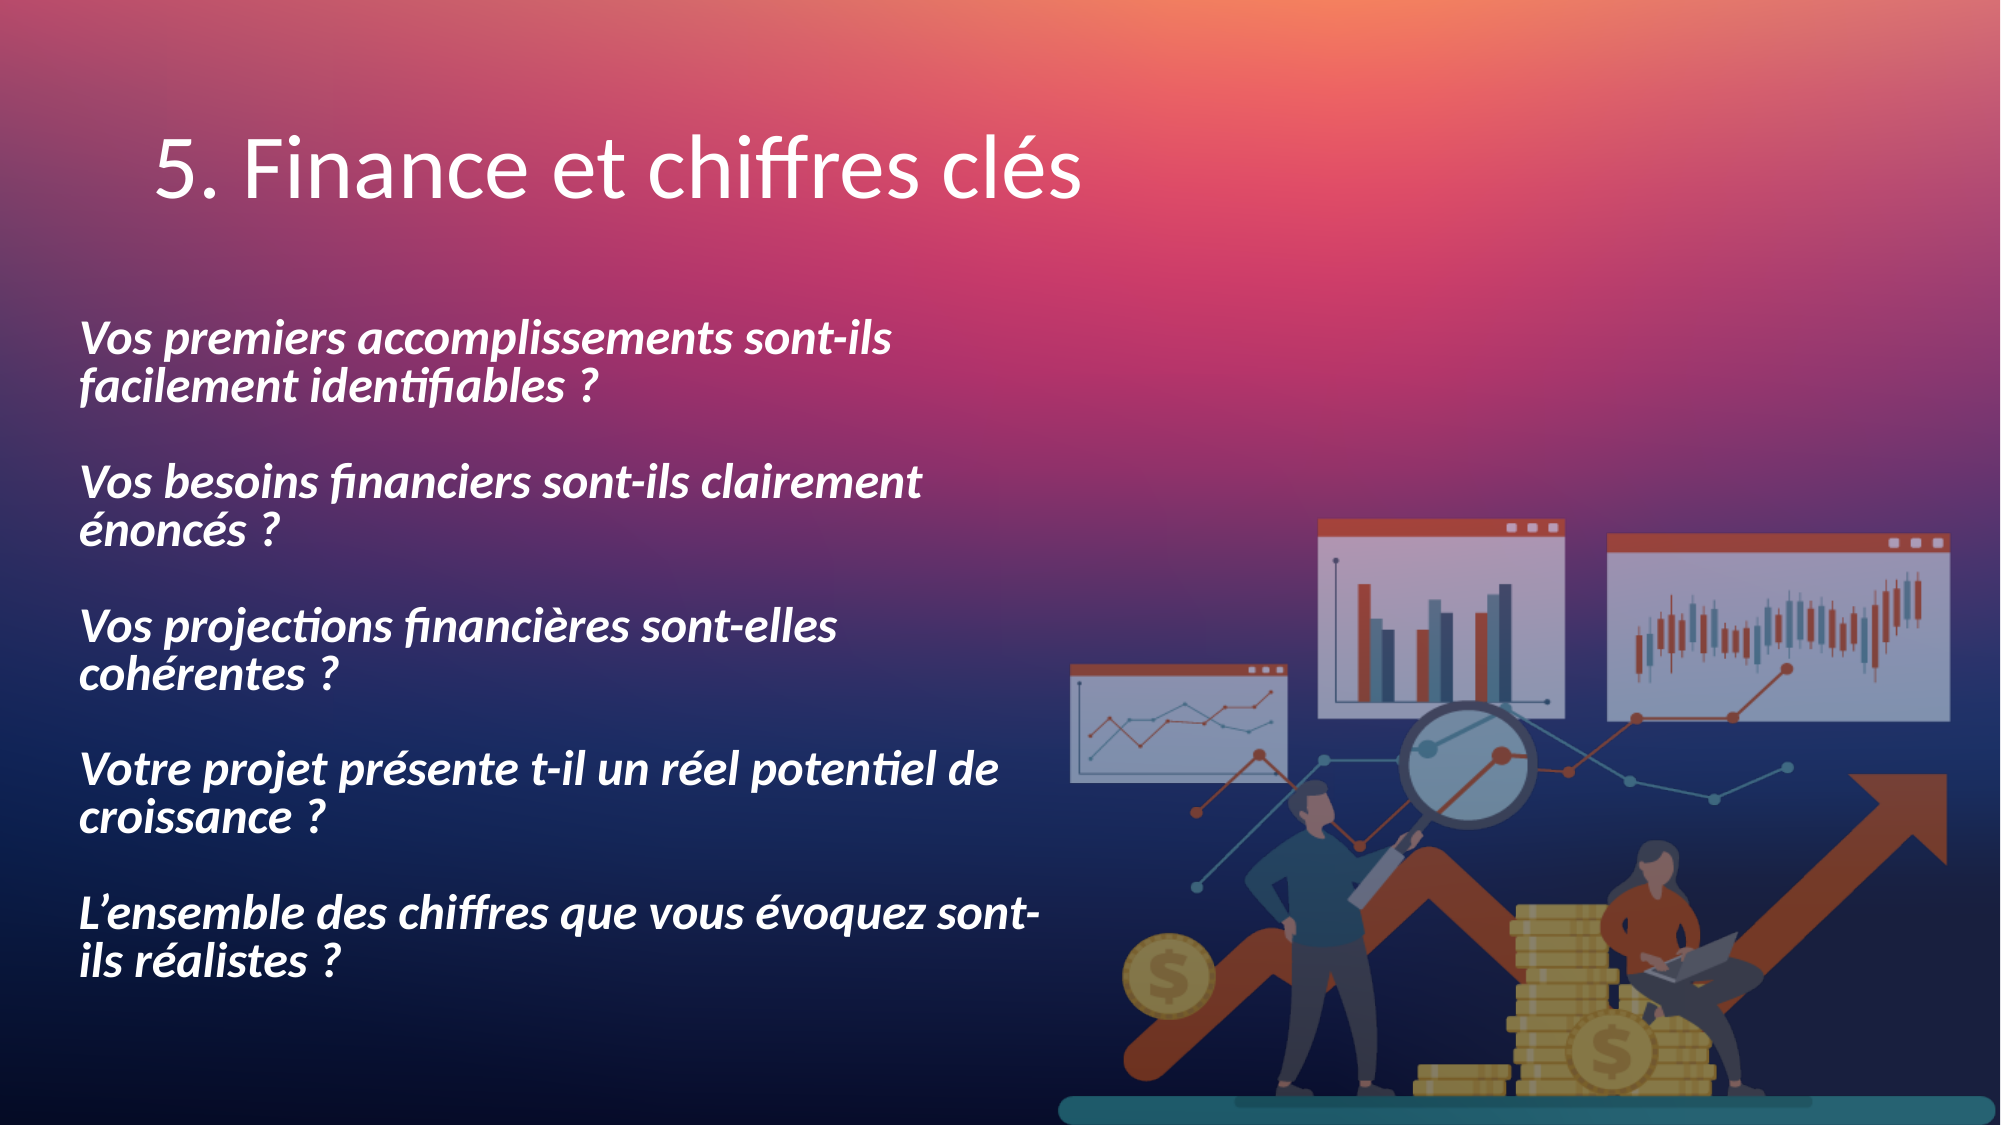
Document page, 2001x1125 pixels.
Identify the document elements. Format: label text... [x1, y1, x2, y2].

picture [0, 0, 2001, 1125]
title 5. Finance et chiffres clés [137, 59, 1863, 278]
list Vos premiers accomplissements sont-ils facilement identifiables ? Vos besoins financiers sont-ils clairement énoncés ? Vos projections financières sont-elles cohérentes ? Votre projet présente t-il un réel potentiel de croissance ? L’ensemble des chiffres que vous évoquez sont-ils réalistes ? [63, 248, 1079, 1083]
